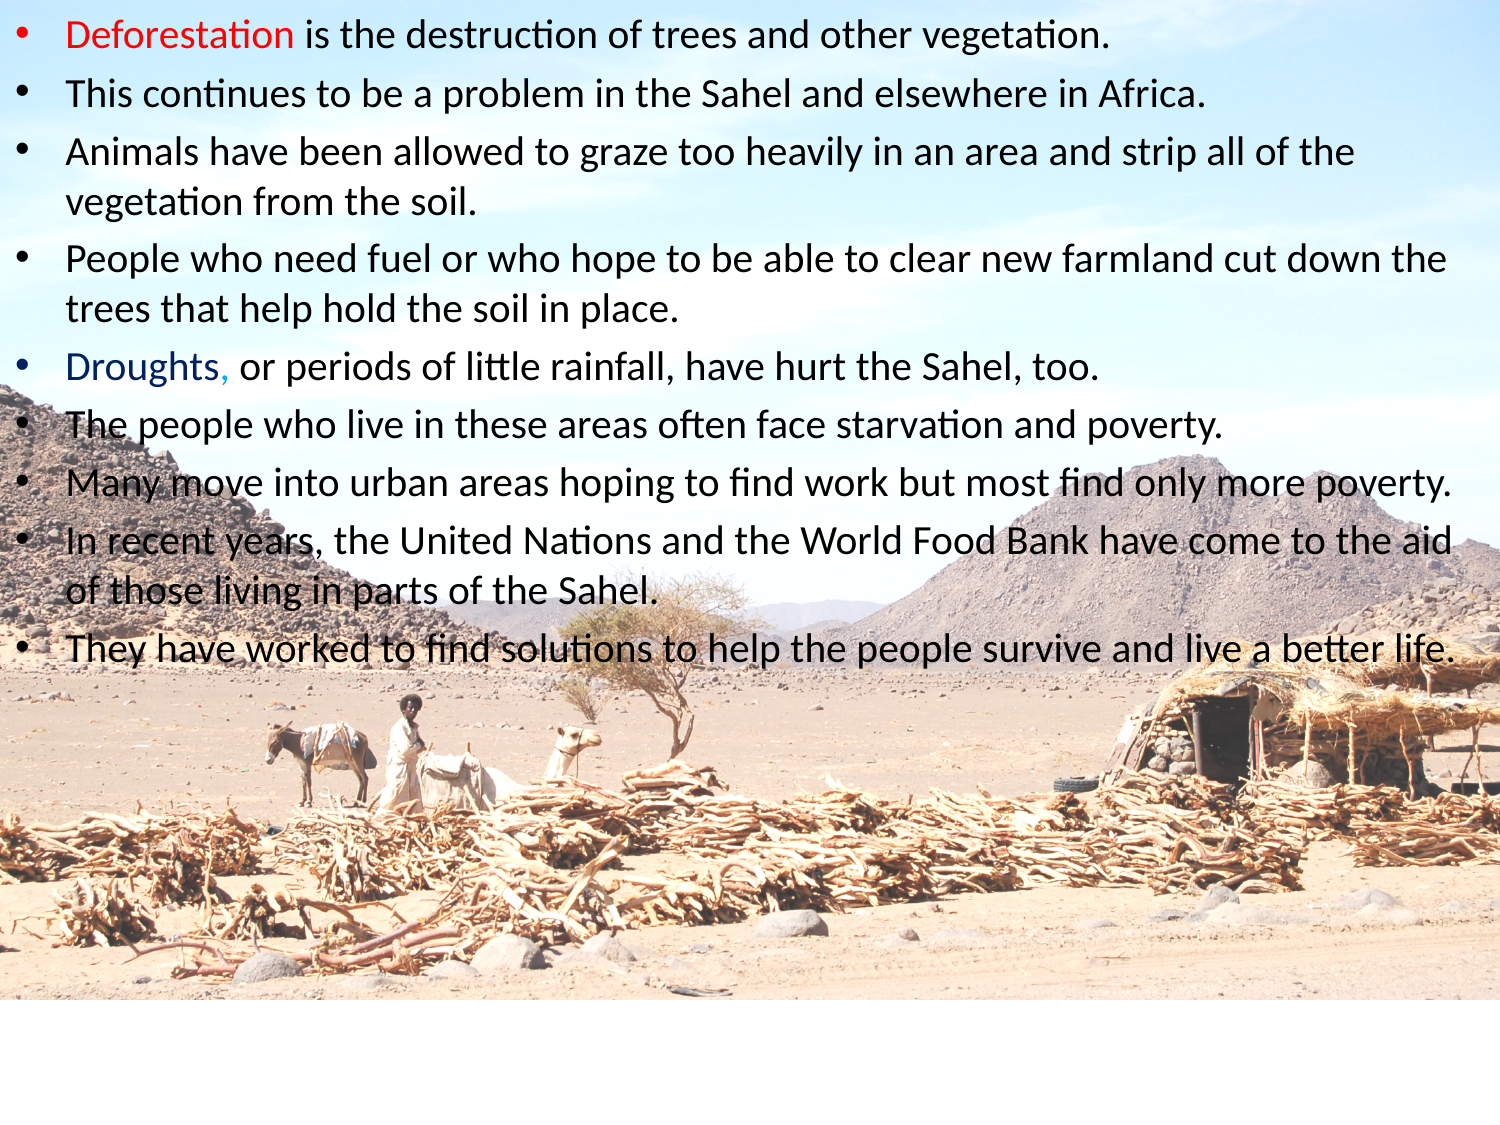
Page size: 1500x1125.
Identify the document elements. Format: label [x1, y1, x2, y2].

picture [0, 0, 1500, 1001]
